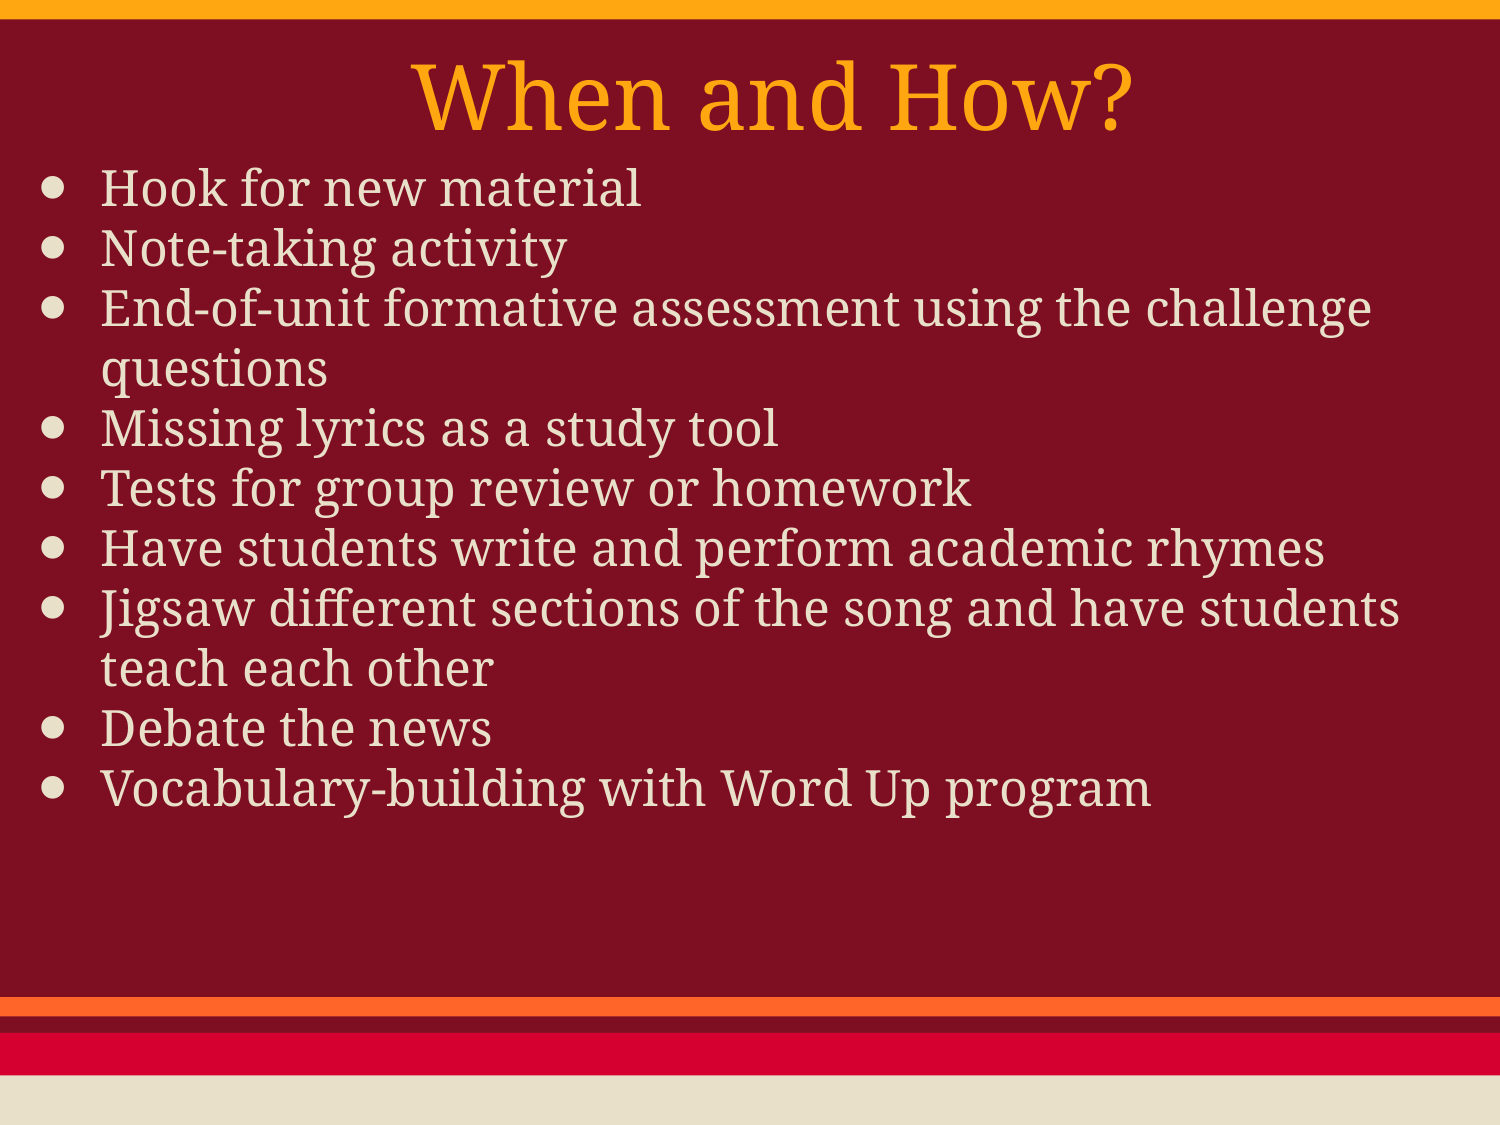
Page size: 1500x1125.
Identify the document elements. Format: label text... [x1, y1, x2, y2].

list Hook for new material Note-taking activity End-of-unit formative assessment using the challenge questions Missing lyrics as a study tool Tests for group review or homework Have students write and perform academic rhymes Jigsaw different sections of the song and have students teach each other Debate the news Vocabulary-building with Word Up program [10, 141, 1477, 832]
title When and How? [75, 0, 1425, 141]
